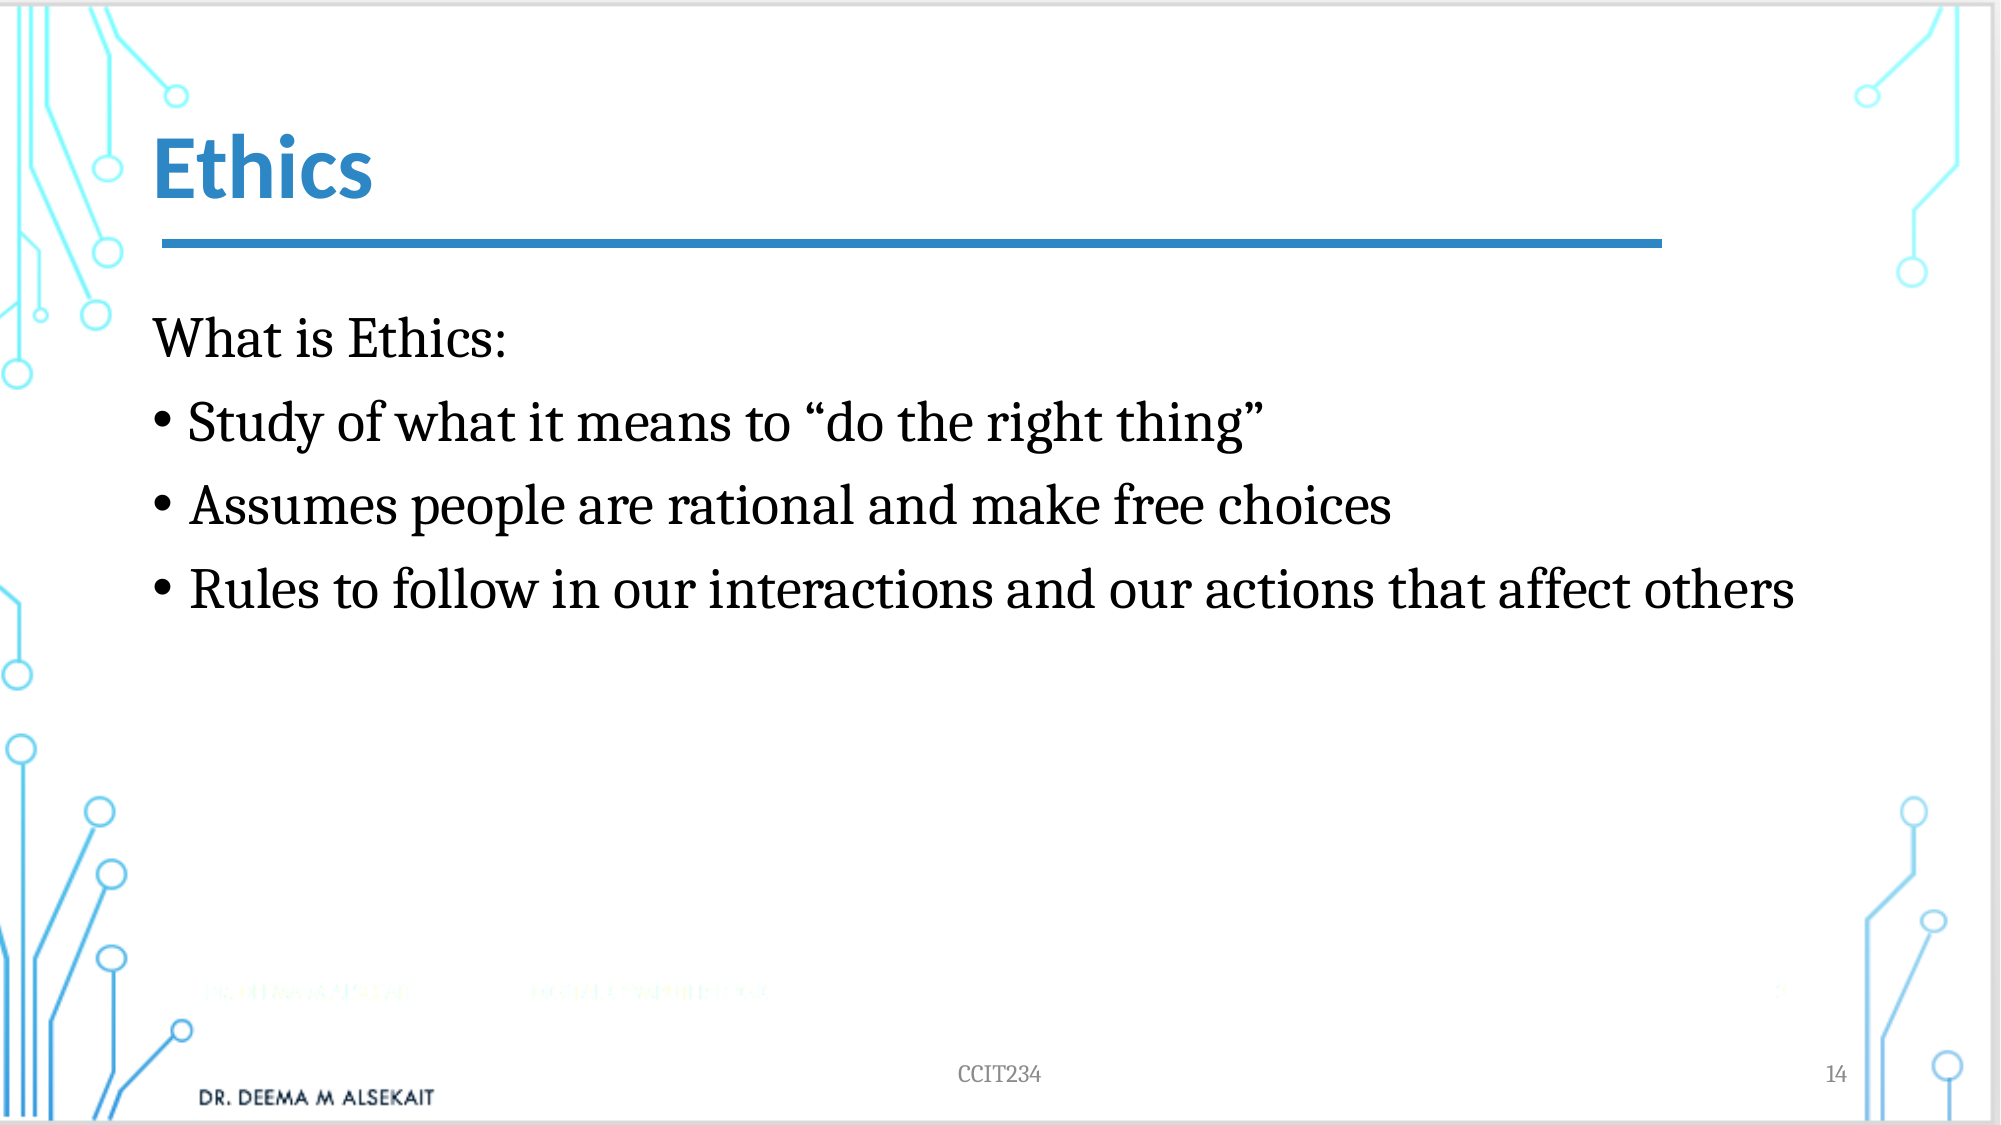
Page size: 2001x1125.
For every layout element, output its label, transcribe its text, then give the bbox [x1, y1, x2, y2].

footer CCIT234 [662, 1042, 1338, 1103]
picture [0, 0, 2001, 1125]
title Ethics [137, 59, 1863, 278]
slide_number 14 [1412, 1042, 1863, 1103]
list What is Ethics: Study of what it means to “do the right thing” Assumes people are rational and make free choices Rules to follow in our interactions and our actions that affect others [137, 299, 1863, 1014]
